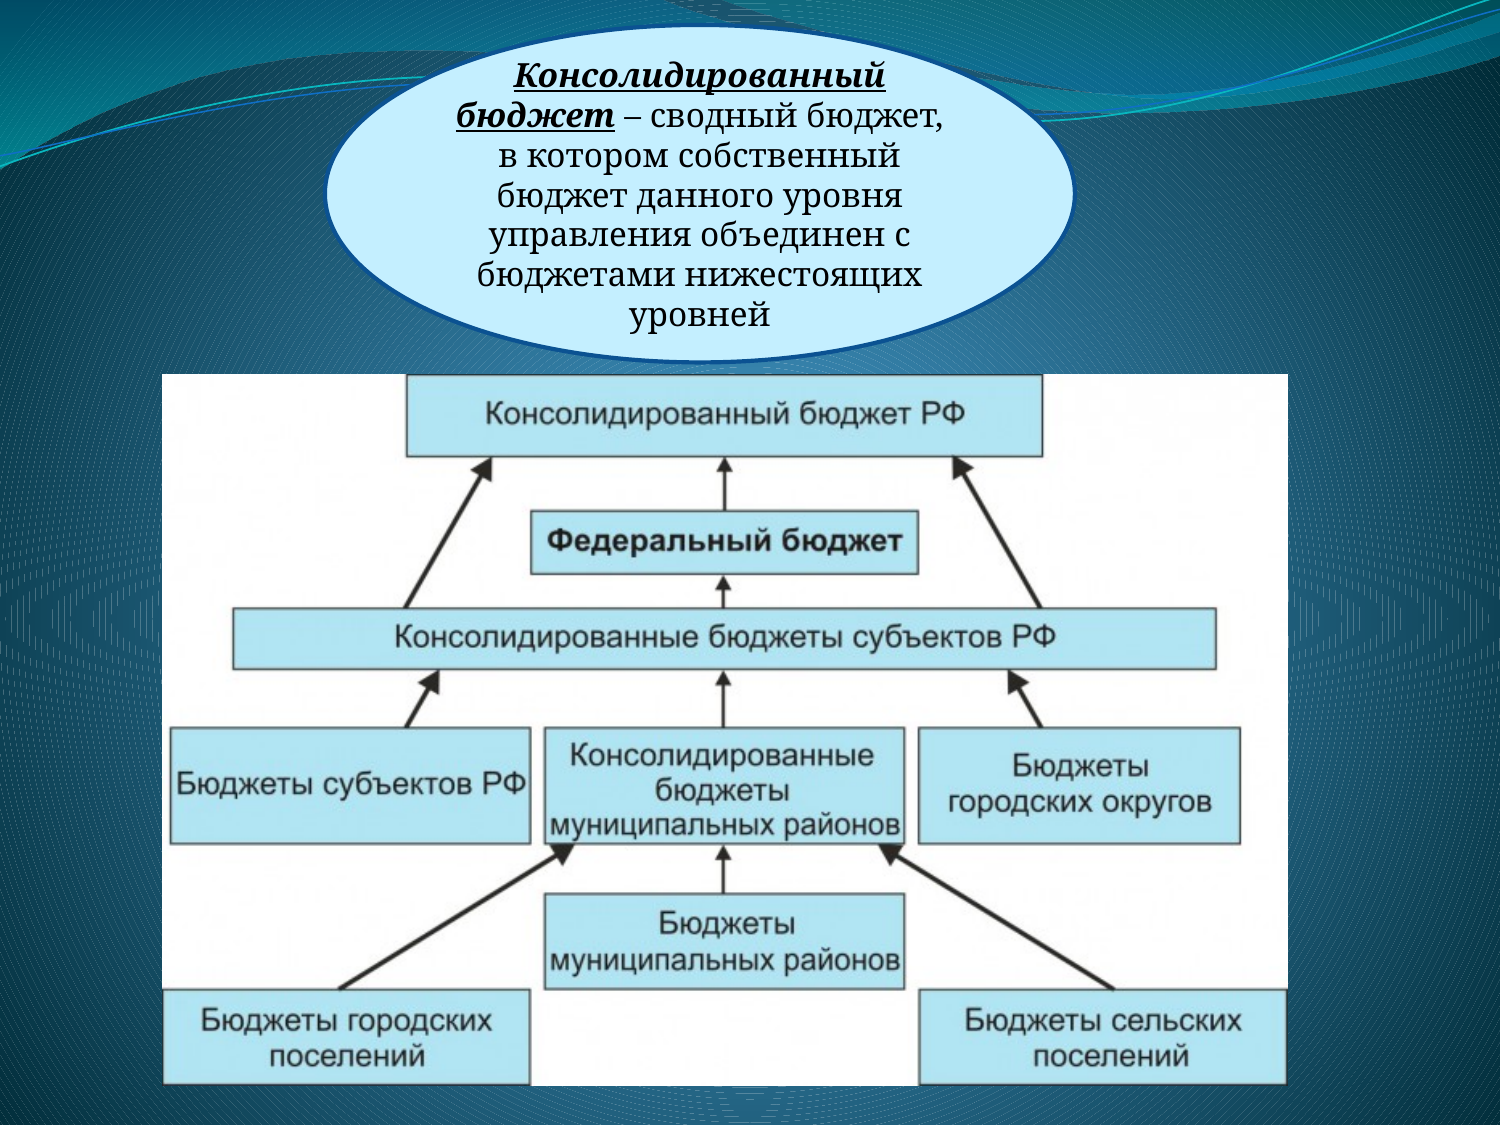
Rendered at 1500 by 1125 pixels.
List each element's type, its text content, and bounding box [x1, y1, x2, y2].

text_box Консолидированный бюджет – сводный бюджет, в котором собственный бюджет данного уровня управления объединен с бюджетами нижестоящих уровней [322, 22, 1078, 365]
picture [162, 374, 1288, 1086]
